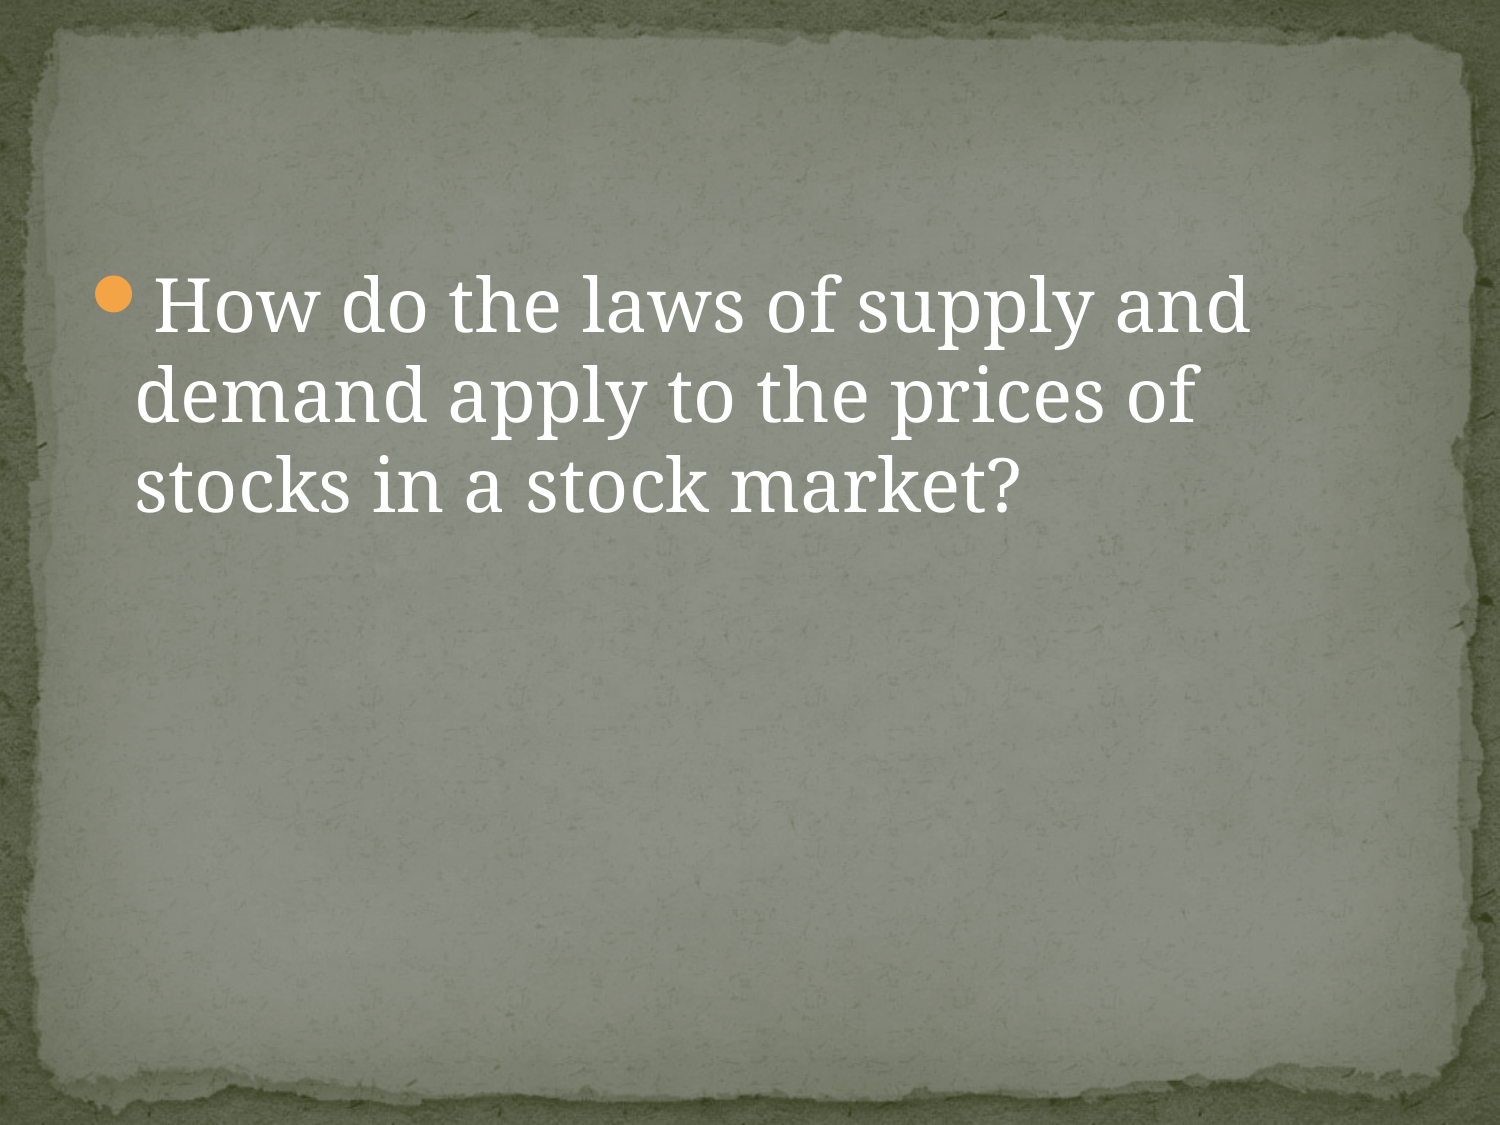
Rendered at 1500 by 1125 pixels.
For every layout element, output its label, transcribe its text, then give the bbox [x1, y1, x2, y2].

list How do the laws of supply and demand apply to the prices of stocks in a stock market? [75, 249, 1425, 1000]
